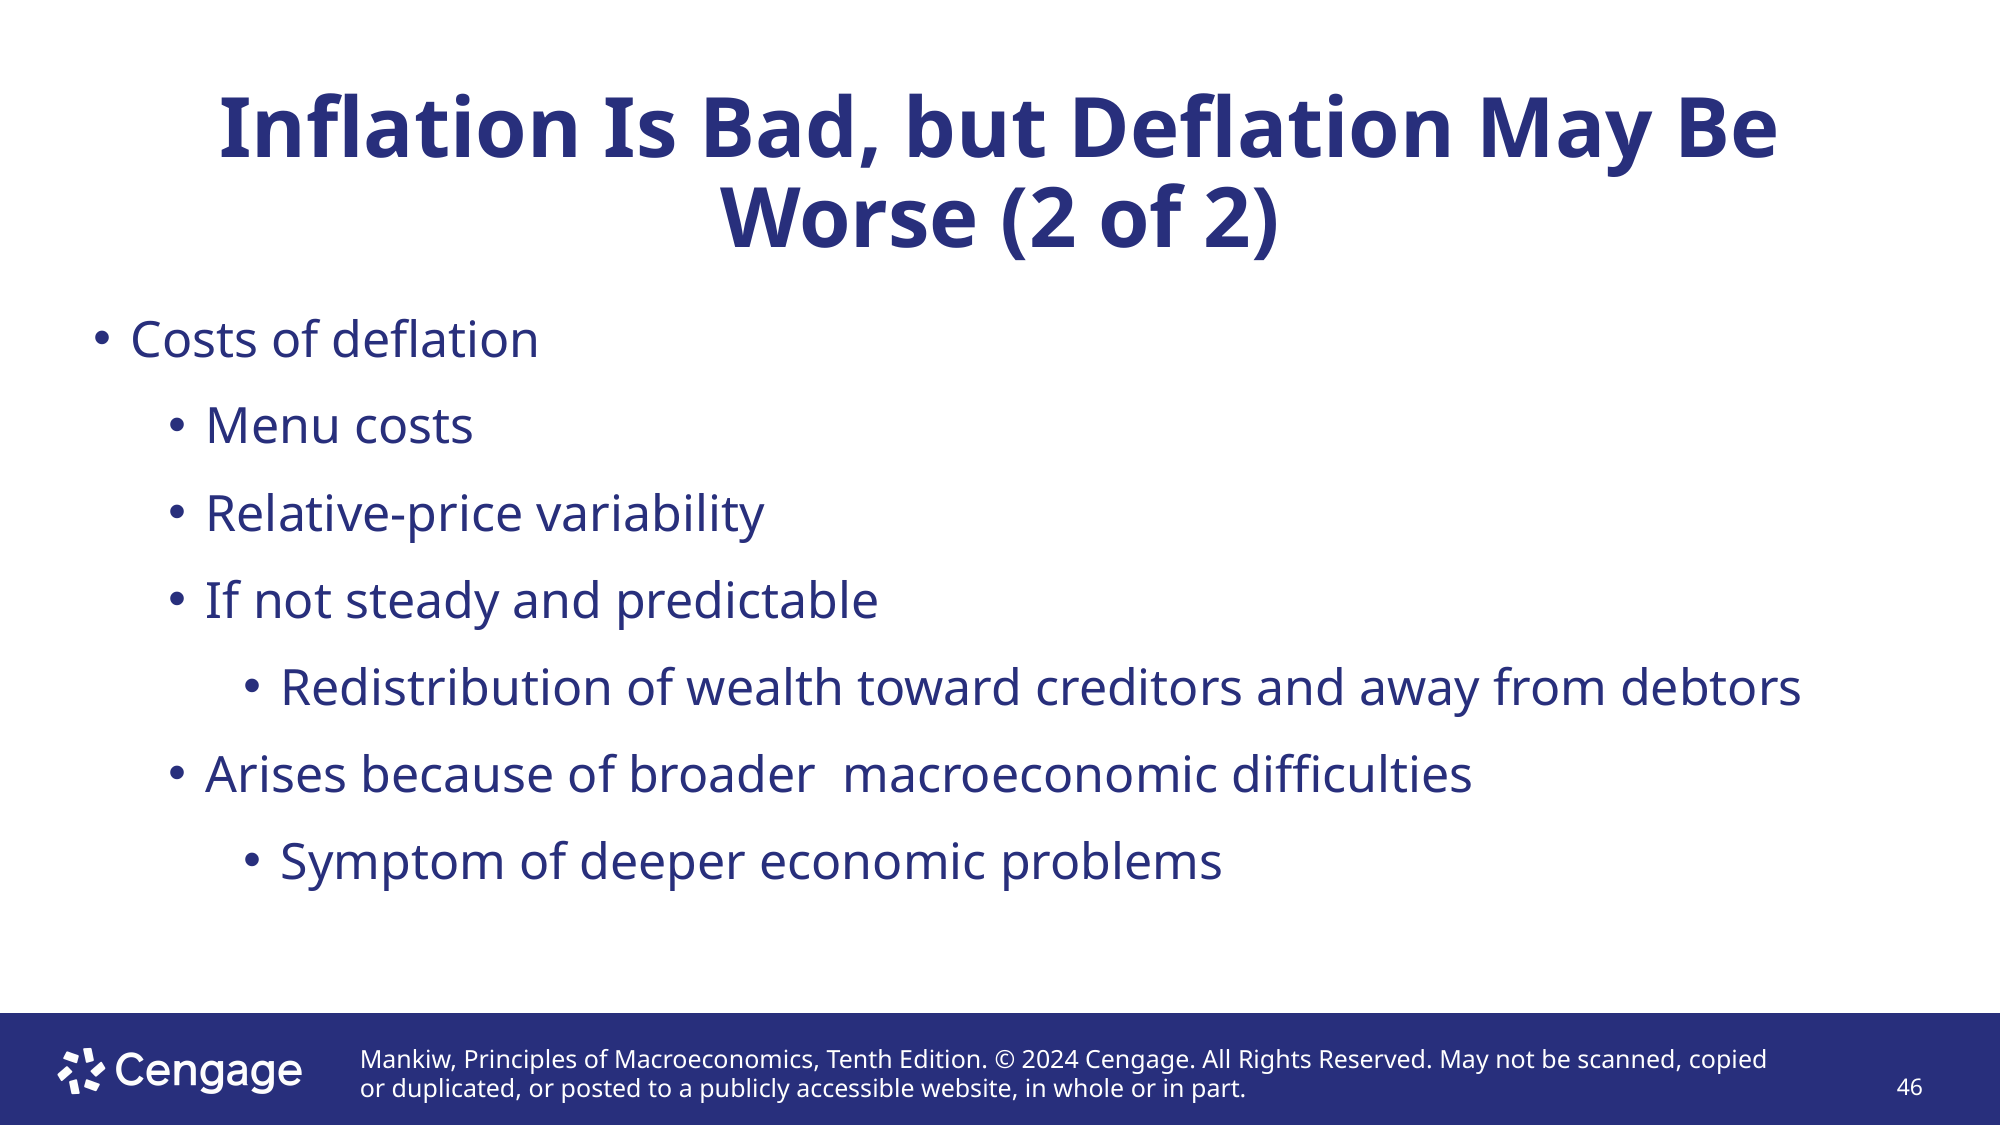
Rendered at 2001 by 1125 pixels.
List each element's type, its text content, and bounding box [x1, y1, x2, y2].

list Costs of deflation Menu costs Relative-price variability If not steady and predictable Redistribution of wealth toward creditors and away from debtors Arises because of broader macroeconomic difficulties Symptom of deeper economic problems [78, 299, 1923, 1014]
picture [30, 1020, 329, 1122]
title Inflation Is Bad, but Deflation May Be Worse (2 of 2) [78, 77, 1923, 278]
